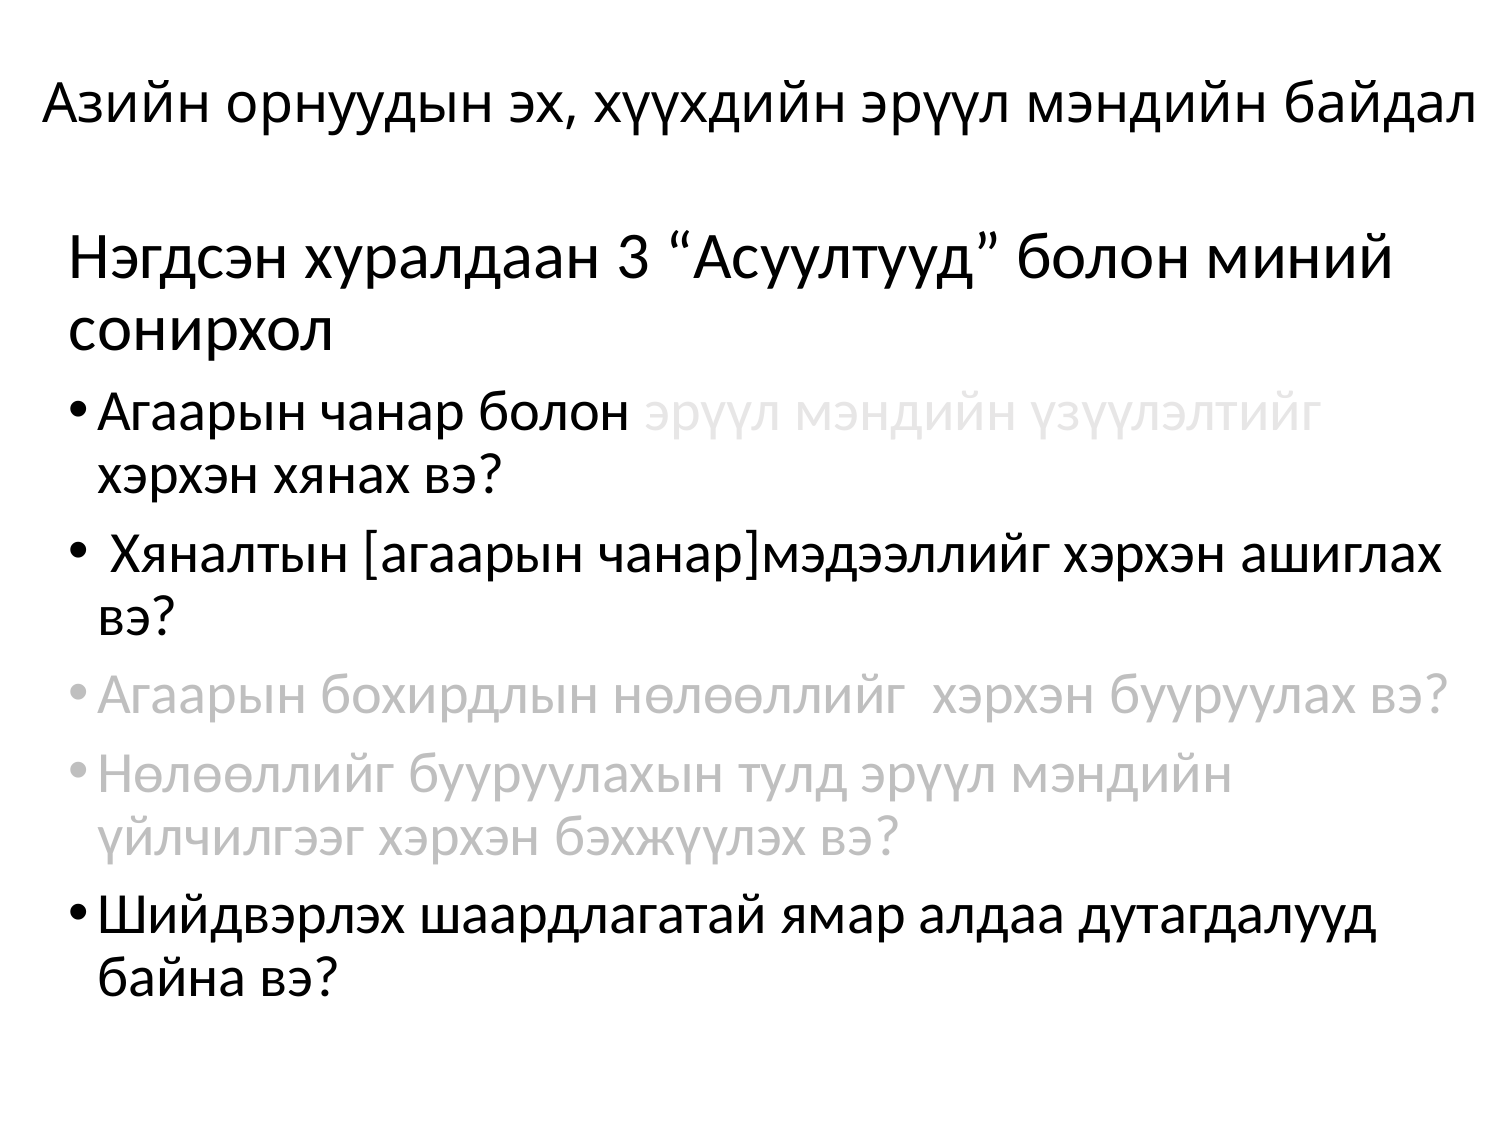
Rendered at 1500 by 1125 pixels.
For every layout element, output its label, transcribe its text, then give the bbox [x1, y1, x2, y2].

list Нэгдсэн хуралдаан 3 “Асуултууд” болон миний сонирхол Агаарын чанар болон эрүүл мэндийн үзүүлэлтийг хэрхэн хянах вэ? Хяналтын [агаарын чанар]мэдээллийг хэрхэн ашиглах вэ? Агаарын бохирдлын нөлөөллийг хэрхэн бууруулах вэ? Нөлөөллийг бууруулахын тулд эрүүл мэндийн үйлчилгээг хэрхэн бэхжүүлэх вэ? Шийдвэрлэх шаардлагатай ямар алдаа дутагдалууд байна вэ? [53, 213, 1500, 1093]
title Азийн орнуудын эх, хүүхдийн эрүүл мэндийн байдал [26, 42, 1500, 168]
